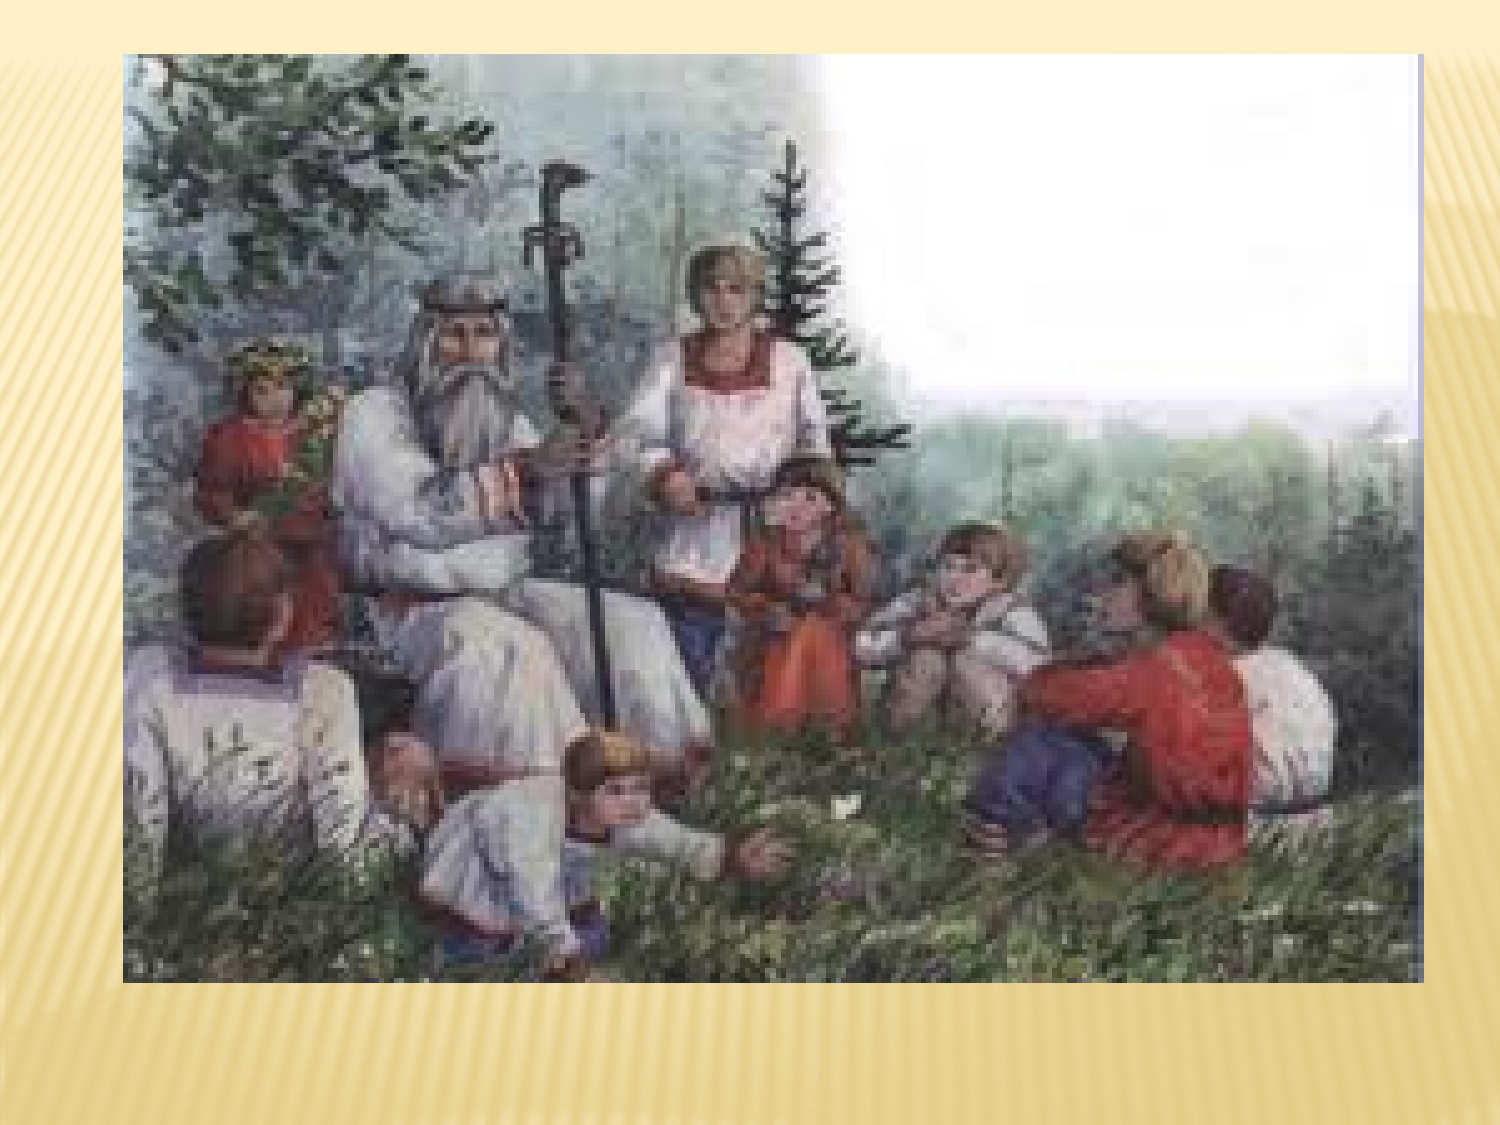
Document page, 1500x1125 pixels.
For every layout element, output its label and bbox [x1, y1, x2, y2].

picture [123, 54, 1424, 983]
